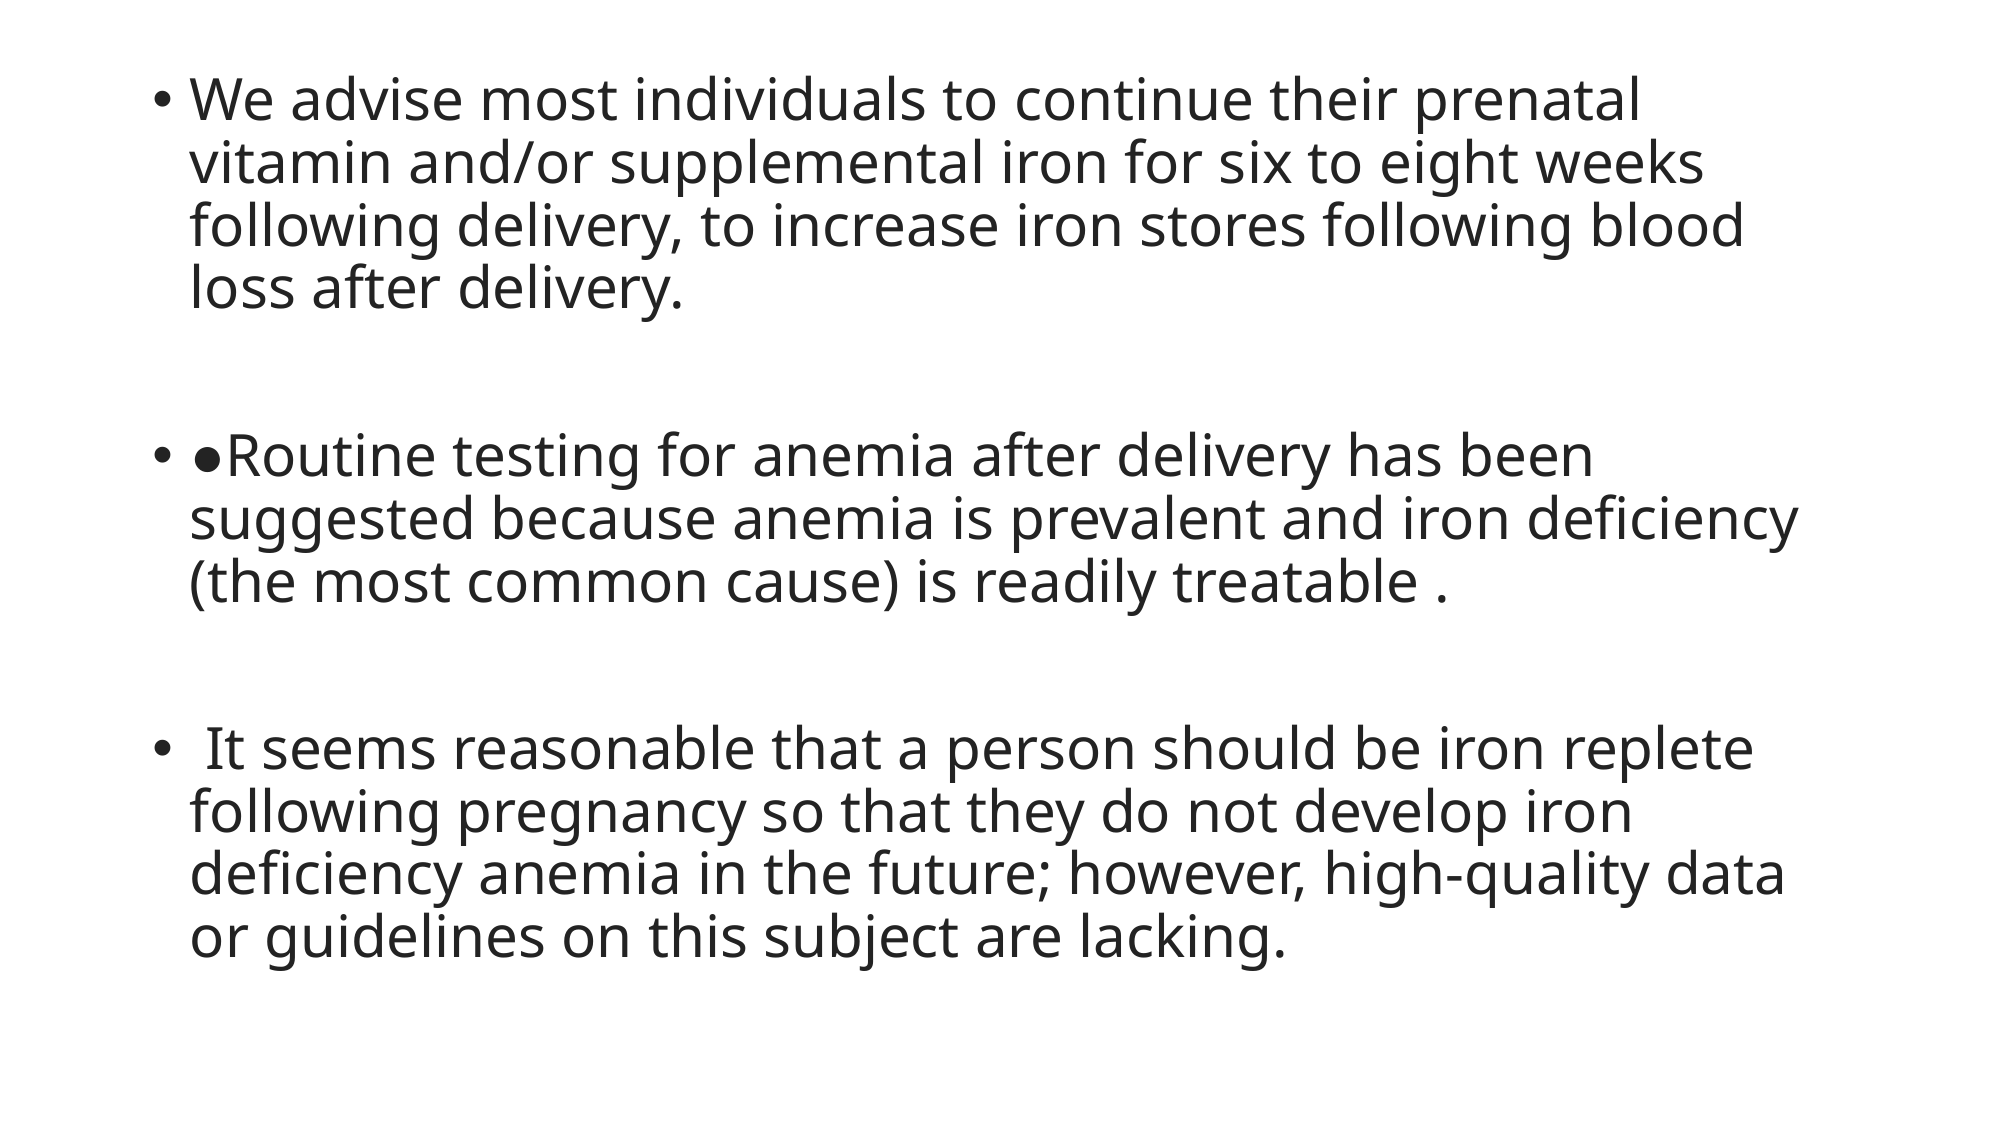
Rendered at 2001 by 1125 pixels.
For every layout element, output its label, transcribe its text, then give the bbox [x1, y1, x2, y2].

list We advise most individuals to continue their prenatal vitamin and/or supplemental iron for six to eight weeks following delivery, to increase iron stores following blood loss after delivery. ●Routine testing for anemia after delivery has been suggested because anemia is prevalent and iron deficiency (the most common cause) is readily treatable . It seems reasonable that a person should be iron replete following pregnancy so that they do not develop iron deficiency anemia in the future; however, high-quality data or guidelines on this subject are lacking. [137, 62, 1863, 1014]
